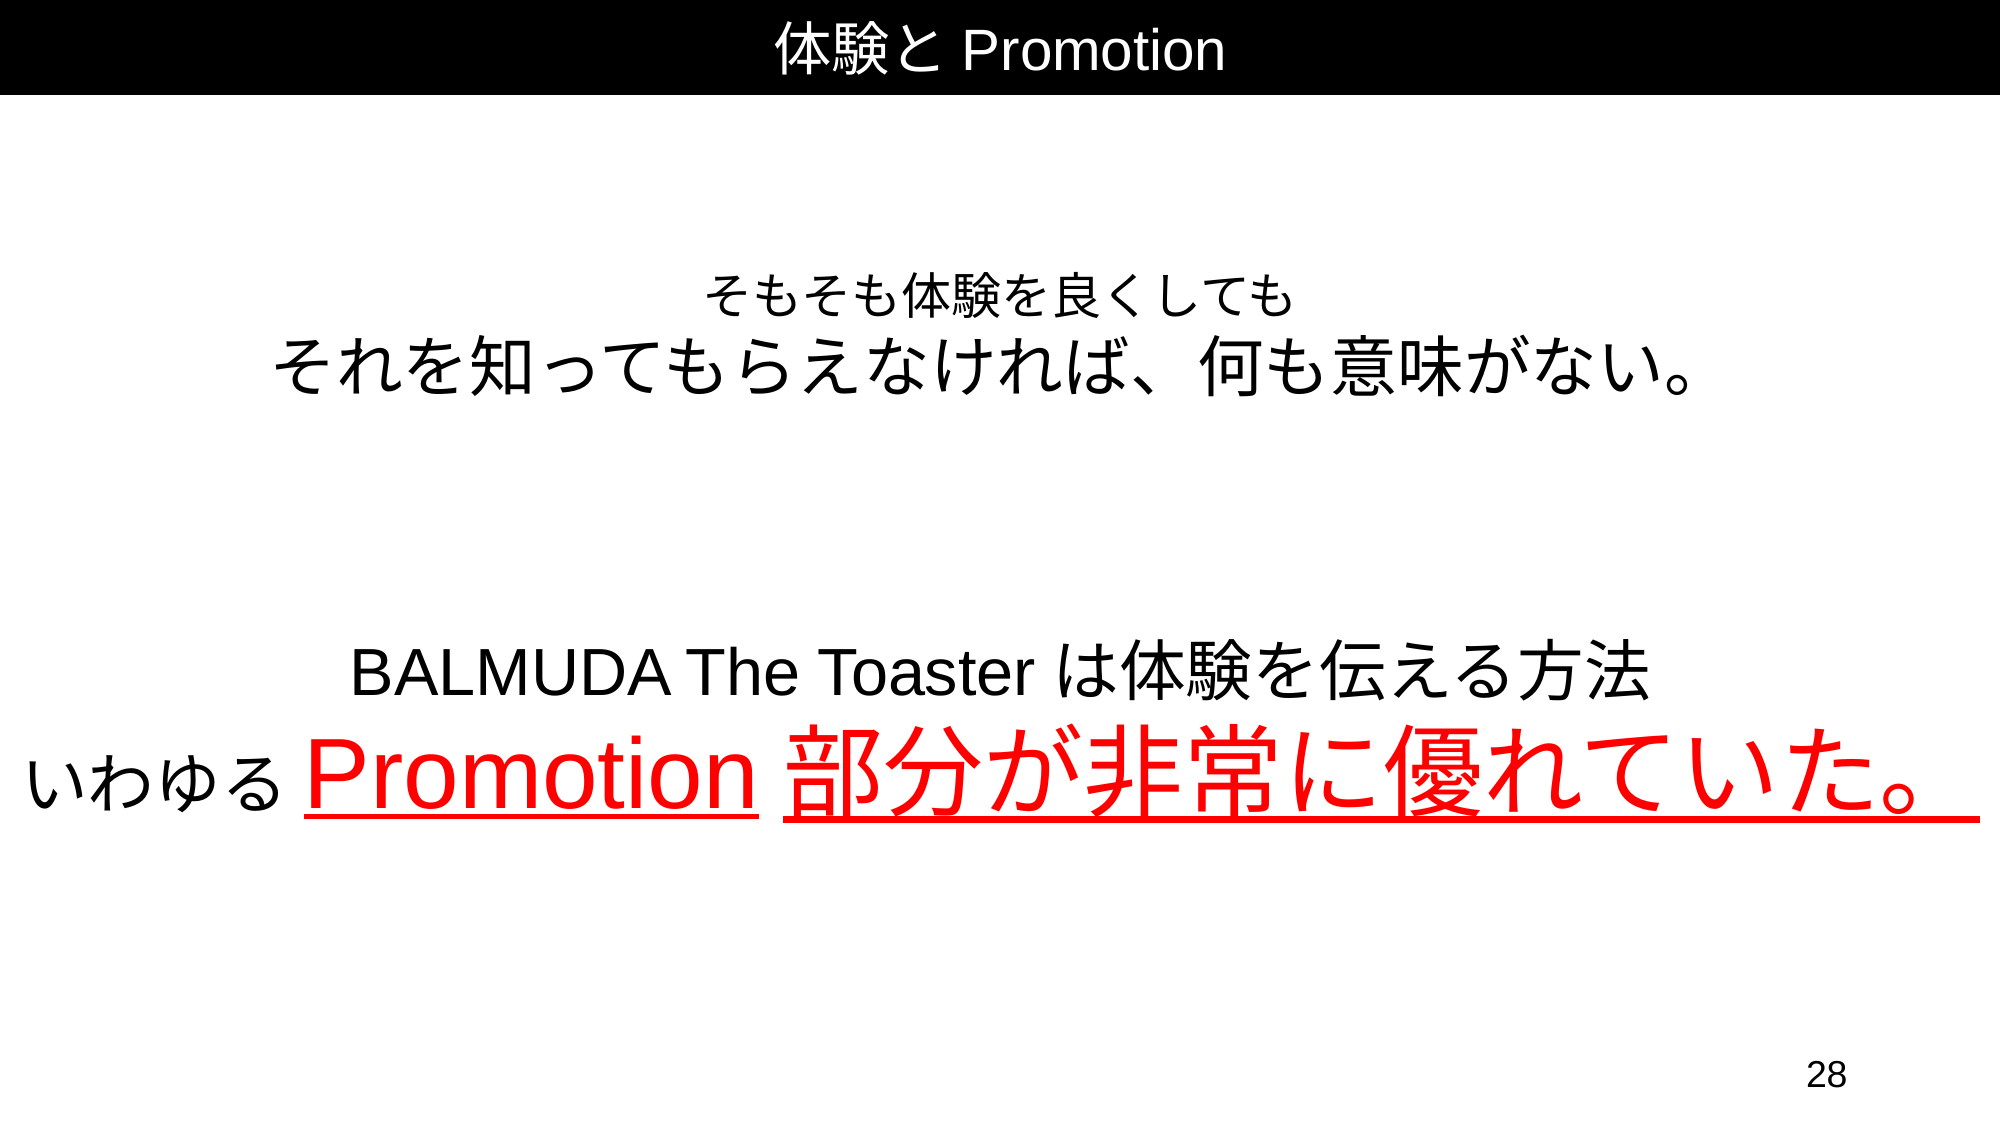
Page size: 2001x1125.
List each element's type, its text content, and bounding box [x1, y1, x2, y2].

text_box BALMUDA The Toasterは体験を伝える方法 いわゆるPromotion部分が非常に優れていた。 [6, 621, 1995, 836]
slide_number 28 [1412, 1042, 1863, 1103]
text_box そもそも体験を良くしても それを知ってもらえなければ、何も意味がない。 [55, 257, 1946, 412]
text_box 体験とPromotion [0, 0, 2000, 95]
